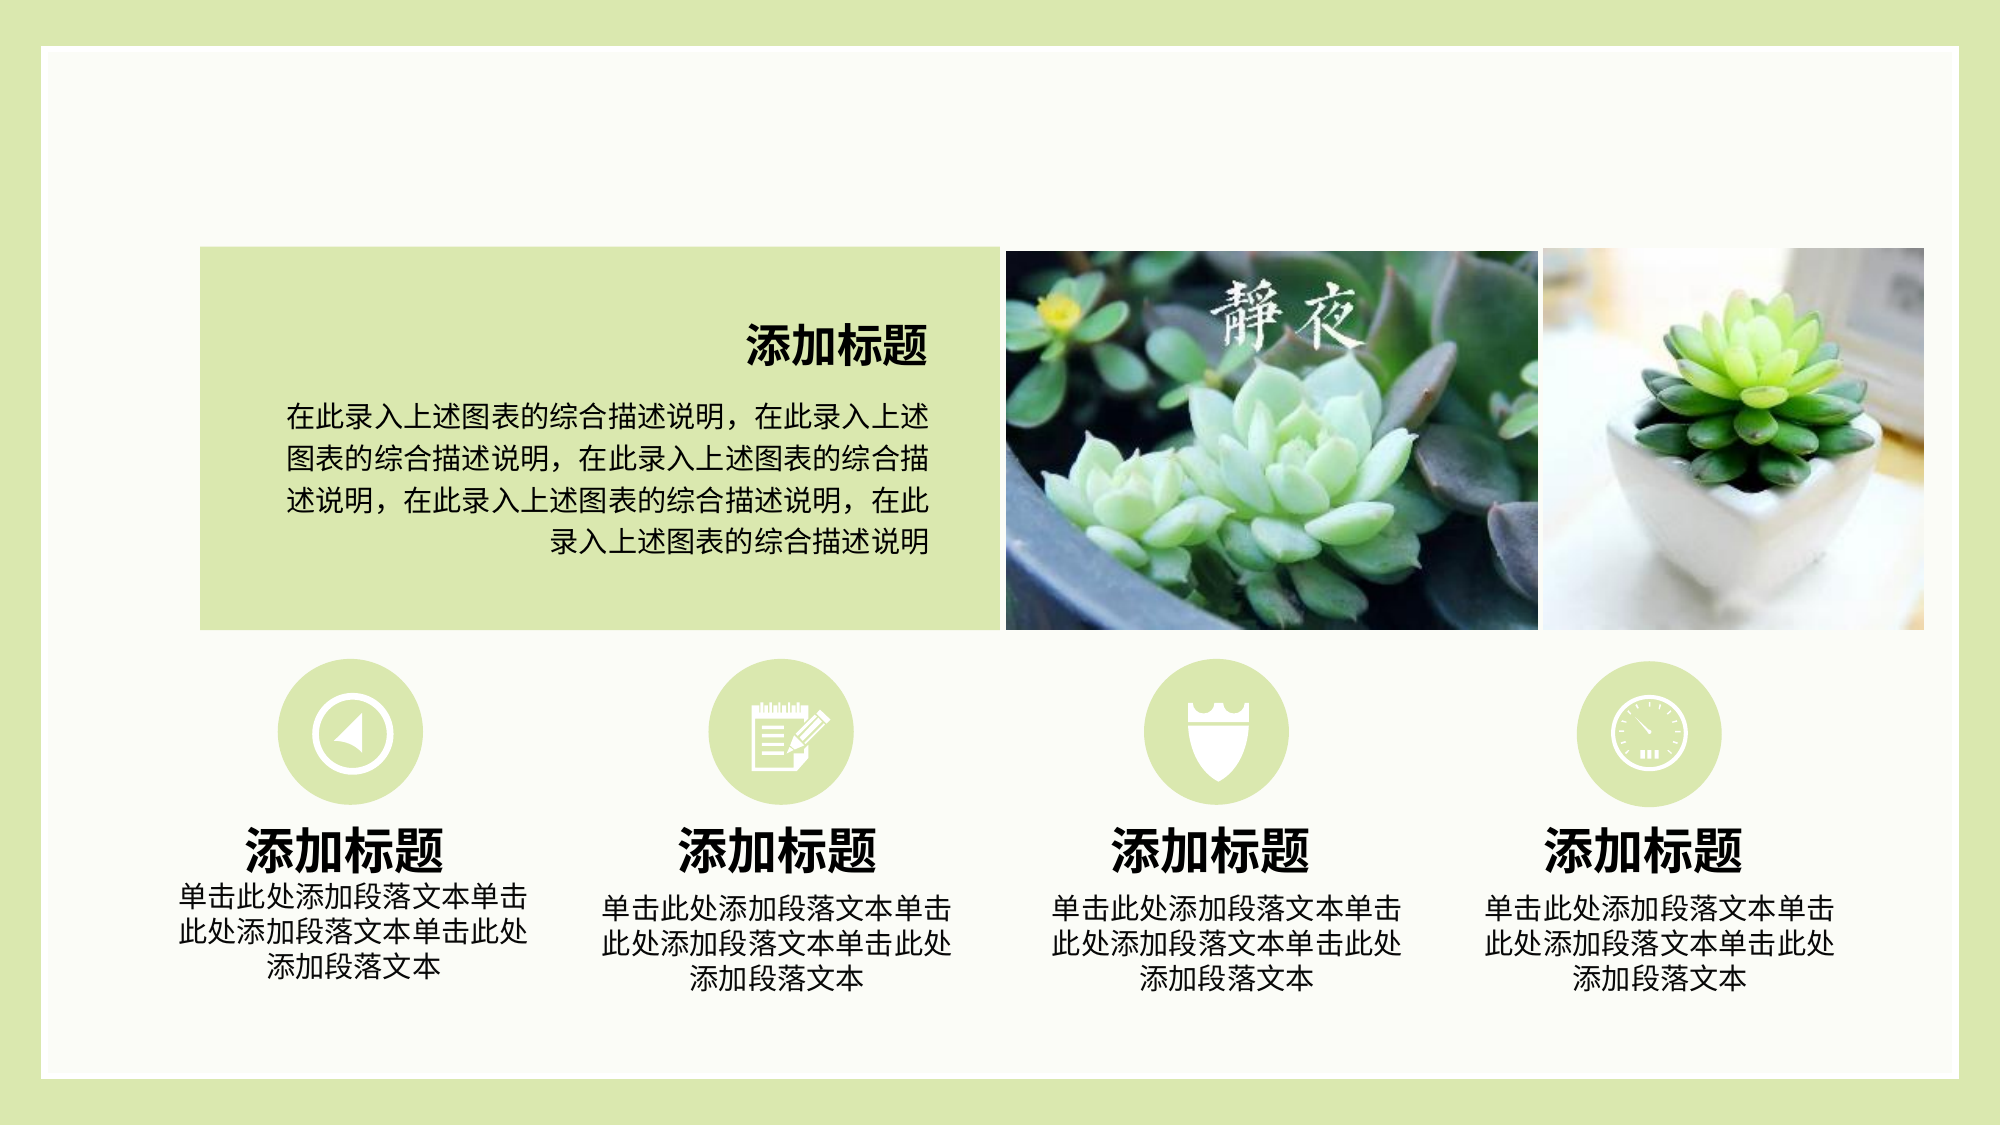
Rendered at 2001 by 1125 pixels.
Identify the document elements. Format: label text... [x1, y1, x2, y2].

text_box [1575, 660, 1723, 809]
text_box [199, 246, 1001, 631]
text_box 在此录入上述图表的综合描述说明，在此录入上述图表的综合描述说明，在此录入上述图表的综合描述说明，在此录入上述图表的综合描述说明，在此录入上述图表的综合描述说明 [256, 383, 945, 567]
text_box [1611, 694, 1688, 772]
text_box 单击此处添加段落文本单击此处添加段落文本单击此处添加段落文本 [580, 882, 975, 1003]
text_box 单击此处添加段落文本单击此处添加段落文本单击此处添加段落文本 [1468, 882, 1853, 1003]
picture [1543, 248, 1924, 630]
text_box 添加标题 [217, 811, 472, 871]
text_box [707, 657, 855, 806]
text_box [751, 702, 831, 772]
picture [1005, 251, 1538, 631]
text_box 单击此处添加段落文本单击此处添加段落文本单击此处添加段落文本 [1035, 882, 1420, 1003]
text_box 单击此处添加段落文本单击此处添加段落文本单击此处添加段落文本 [156, 871, 551, 992]
text_box 添加标题 [730, 309, 944, 380]
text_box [1188, 702, 1249, 782]
text_box [1142, 657, 1290, 806]
text_box 添加标题 [1515, 811, 1771, 882]
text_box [312, 692, 394, 775]
text_box [276, 657, 425, 806]
text_box 添加标题 [650, 811, 905, 882]
text_box 添加标题 [1083, 811, 1338, 882]
